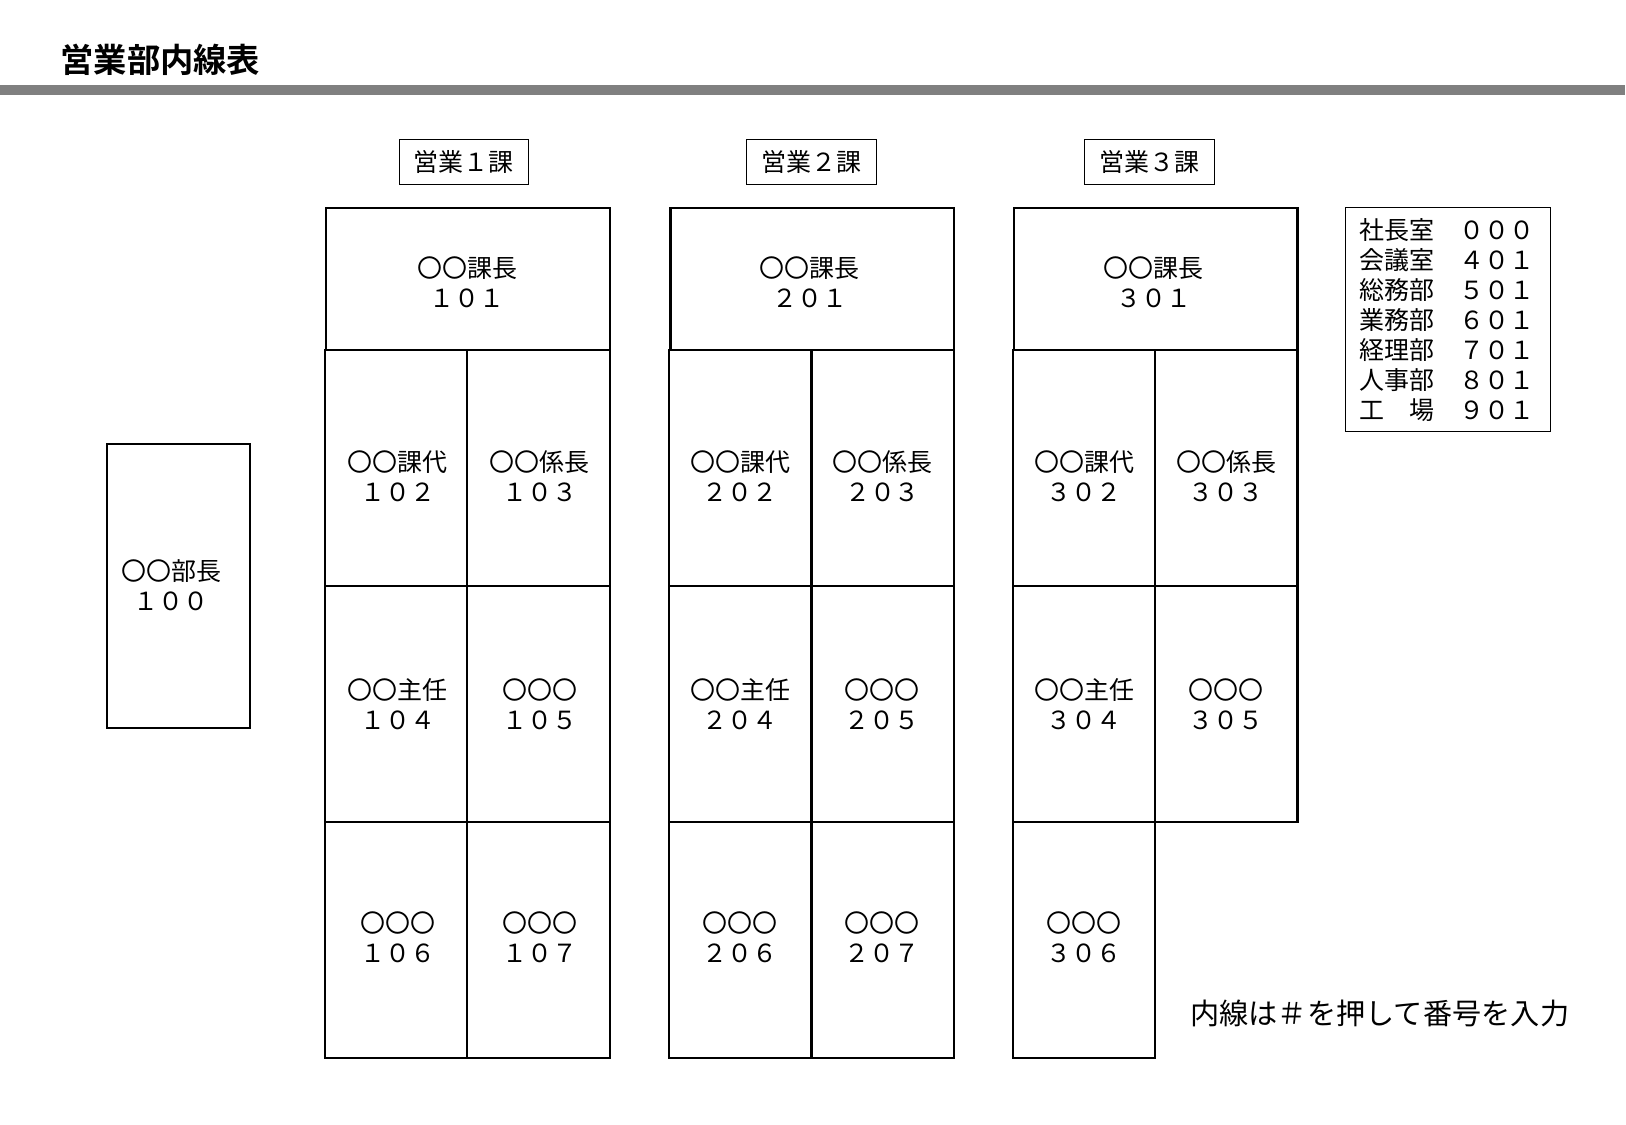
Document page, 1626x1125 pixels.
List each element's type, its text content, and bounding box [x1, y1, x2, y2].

text_box 社長室 ０００ 会議室 ４０１ 総務部 ５０１ 業務部 ６０１ 経理部 ７０１ 人事部 ８０１ 工 場 ９０１ [1345, 207, 1551, 432]
text_box 〇〇〇 １０６ [345, 900, 451, 975]
text_box [324, 822, 467, 1059]
text_box 〇〇課代 ２０２ [675, 439, 806, 514]
text_box [811, 586, 954, 822]
text_box 〇〇部長 １００ [106, 548, 236, 623]
text_box 営業部内線表 [46, 31, 276, 85]
text_box [811, 822, 954, 1059]
text_box 〇〇〇 ２０５ [829, 667, 935, 742]
text_box 営業１課 [399, 139, 529, 185]
text_box [107, 444, 250, 728]
text_box 〇〇〇 ２０７ [829, 900, 935, 975]
text_box 〇〇〇 ３０５ [1173, 667, 1279, 742]
text_box 営業３課 [1084, 139, 1215, 185]
text_box 内線は＃を押して番号を入力 [1175, 987, 1585, 1038]
text_box 〇〇係長 ３０３ [1161, 439, 1292, 514]
text_box 〇〇課代 ３０２ [1019, 439, 1149, 514]
text_box [1155, 349, 1298, 586]
text_box [670, 207, 954, 351]
text_box [1014, 207, 1298, 351]
text_box 〇〇〇 ３０６ [1031, 900, 1137, 975]
text_box 〇〇係長 １０３ [475, 439, 605, 514]
text_box 〇〇〇 １０７ [487, 900, 593, 975]
text_box 〇〇課代 １０２ [332, 439, 463, 514]
text_box [1155, 586, 1298, 823]
text_box 〇〇係長 ２０３ [817, 439, 948, 514]
text_box 〇〇〇 １０５ [487, 667, 593, 742]
text_box 〇〇課長 ２０１ [744, 245, 875, 320]
text_box [811, 349, 954, 586]
text_box 〇〇主任 １０４ [332, 667, 463, 742]
text_box [1012, 349, 1155, 586]
text_box 営業２課 [746, 139, 877, 185]
text_box 〇〇課長 １０１ [402, 245, 533, 320]
text_box [324, 349, 467, 586]
text_box 〇〇主任 ２０４ [675, 667, 806, 742]
text_box [326, 207, 610, 351]
text_box [467, 822, 610, 1059]
text_box 〇〇〇 ２０６ [687, 900, 793, 975]
text_box [467, 349, 610, 586]
text_box [324, 586, 467, 822]
text_box [669, 822, 811, 1059]
text_box 〇〇課長 ３０１ [1088, 245, 1219, 320]
text_box [467, 586, 610, 822]
text_box [669, 586, 811, 822]
text_box 〇〇主任 ３０４ [1019, 667, 1149, 742]
text_box [669, 349, 811, 586]
text_box [1012, 822, 1155, 1059]
text_box [1012, 586, 1155, 822]
